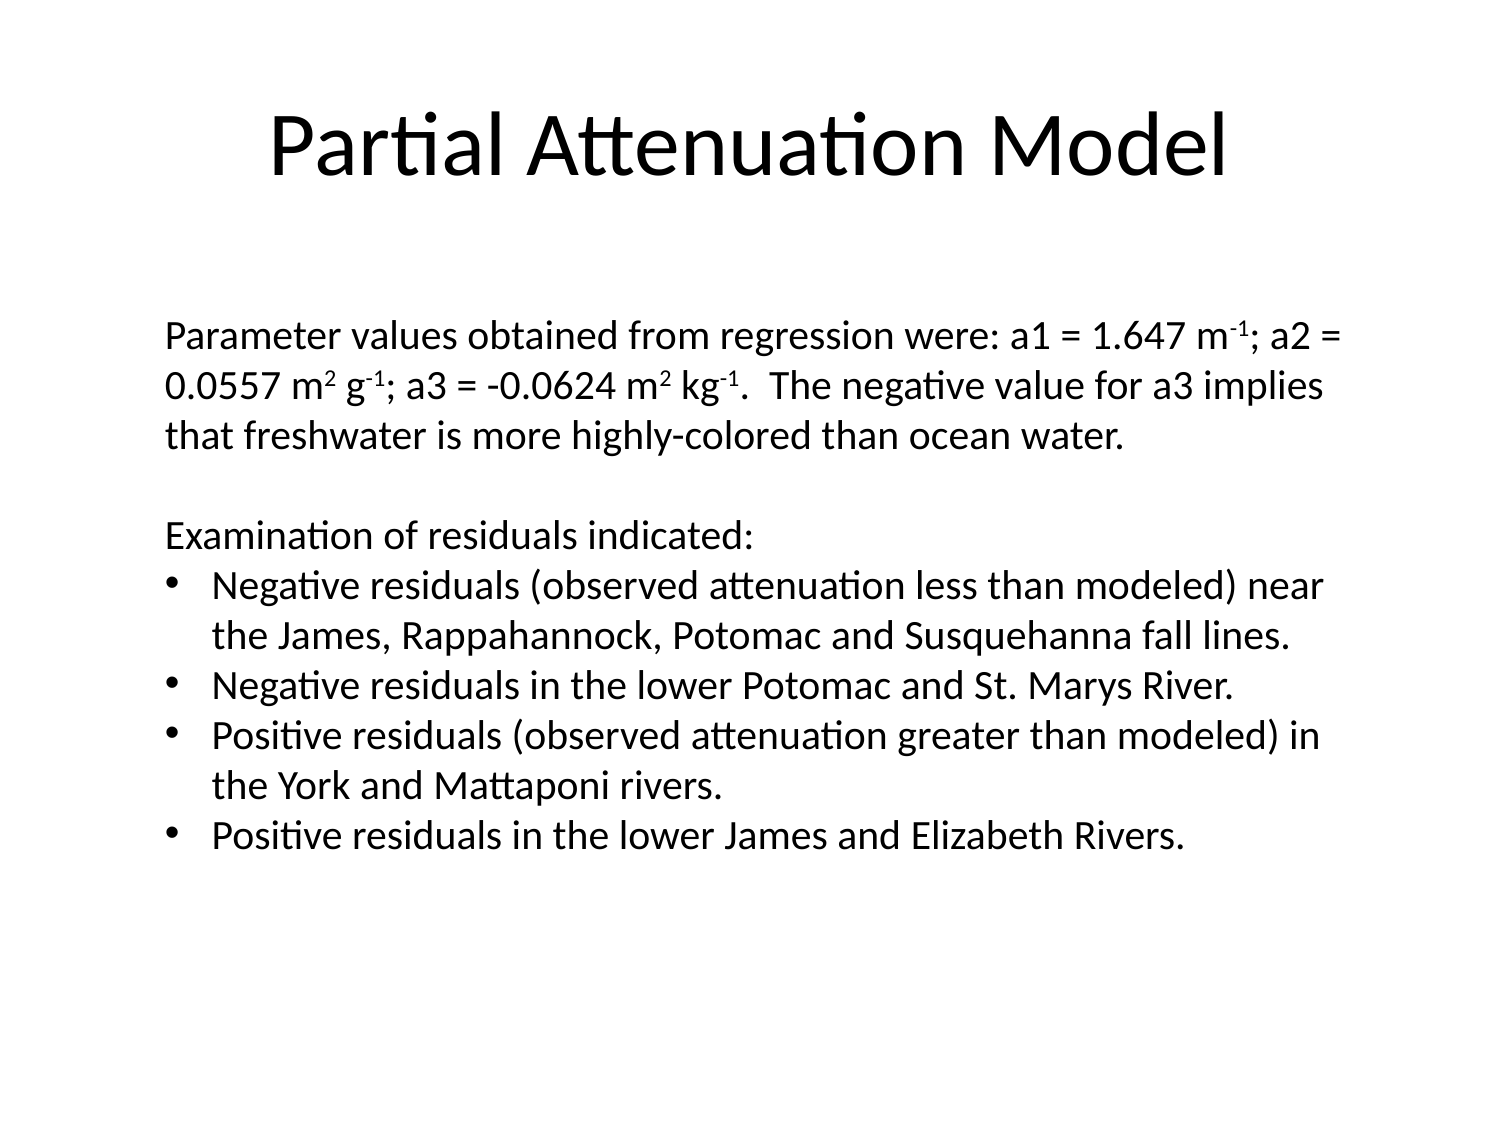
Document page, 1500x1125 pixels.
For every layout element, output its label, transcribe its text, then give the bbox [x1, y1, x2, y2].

text_box Parameter values obtained from regression were: a1 = 1.647 m-1; a2 = 0.0557 m2 g-1; a3 = -0.0624 m2 kg-1. The negative value for a3 implies that freshwater is more highly-colored than ocean water. Examination of residuals indicated: Negative residuals (observed attenuation less than modeled) near the James, Rappahannock, Potomac and Susquehanna fall lines. Negative residuals in the lower Potomac and St. Marys River. Positive residuals (observed attenuation greater than modeled) in the York and Mattaponi rivers. Positive residuals in the lower James and Elizabeth Rivers. [149, 299, 1363, 865]
title Partial Attenuation Model [75, 45, 1425, 233]
